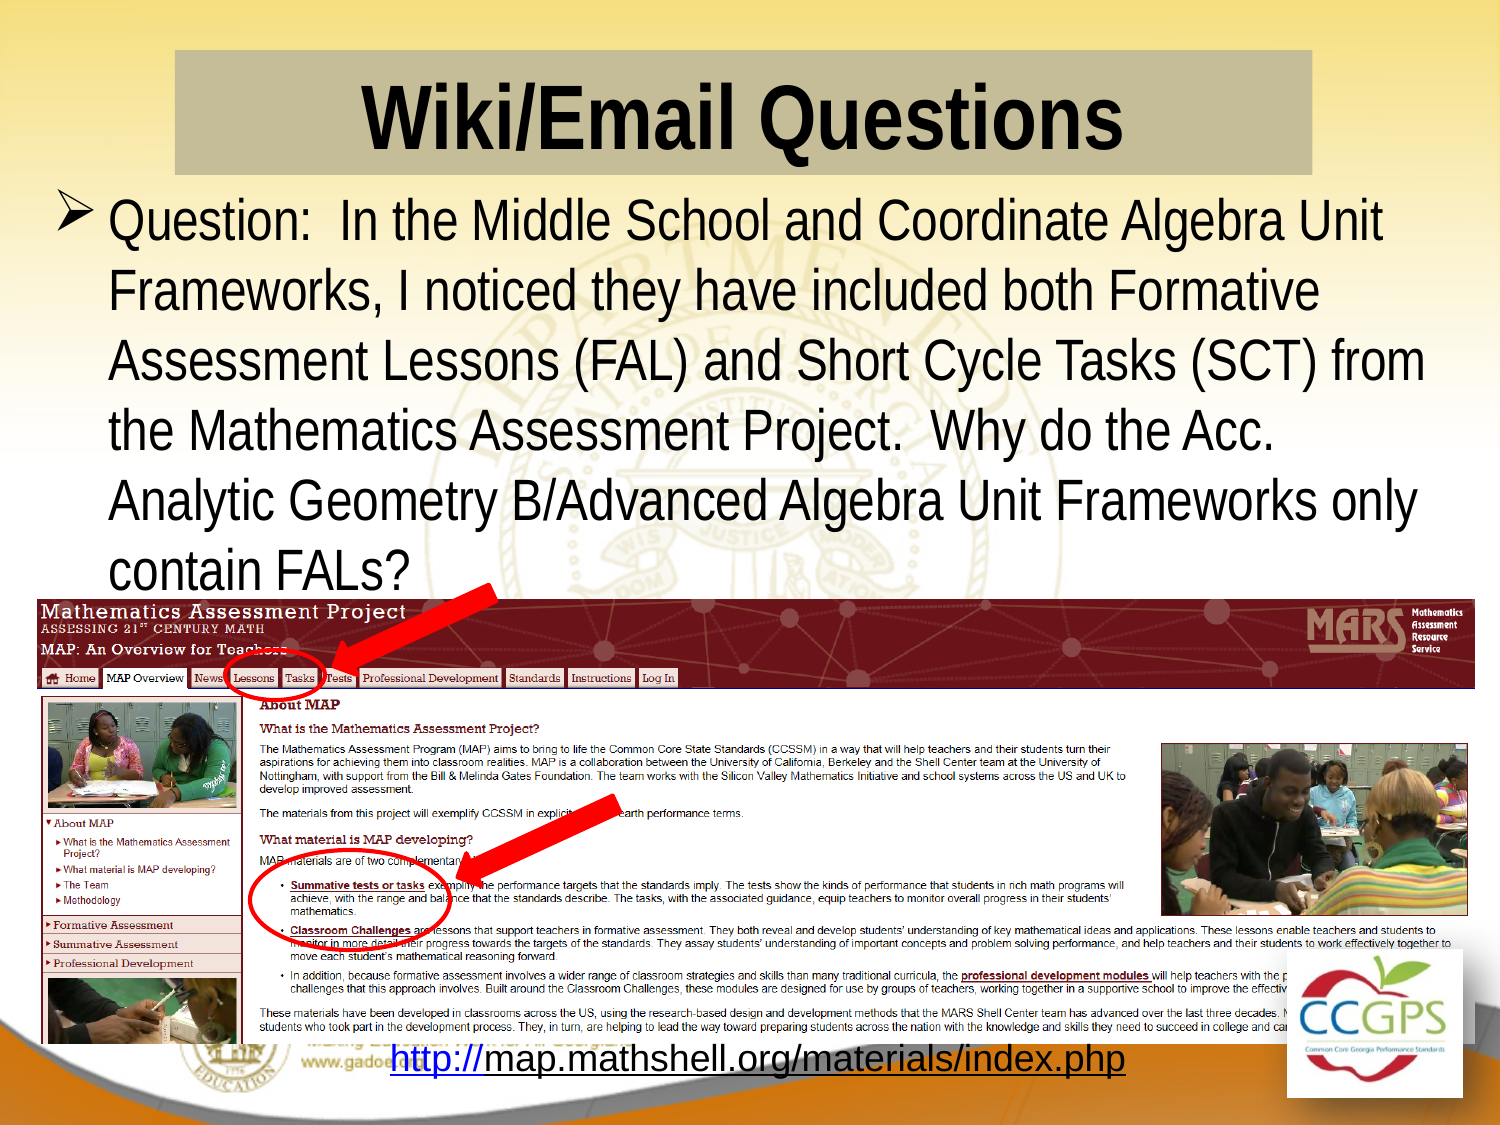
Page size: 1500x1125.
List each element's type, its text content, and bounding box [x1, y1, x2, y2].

text_box http://map.mathshell.org/materials/index.php [375, 1054, 1163, 1087]
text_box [224, 611, 501, 701]
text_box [249, 822, 625, 951]
picture [0, 0, 1500, 1125]
list Question: In the Middle School and Coordinate Algebra Unit Frameworks, I noticed they have included both Formative Assessment Lessons (FAL) and Short Cycle Tasks (SCT) from the Mathematics Assessment Project. Why do the Acc. Analytic Geometry B/Advanced Algebra Unit Frameworks only contain FALs? [37, 174, 1463, 599]
title Wiki/Email Questions [174, 49, 1313, 176]
